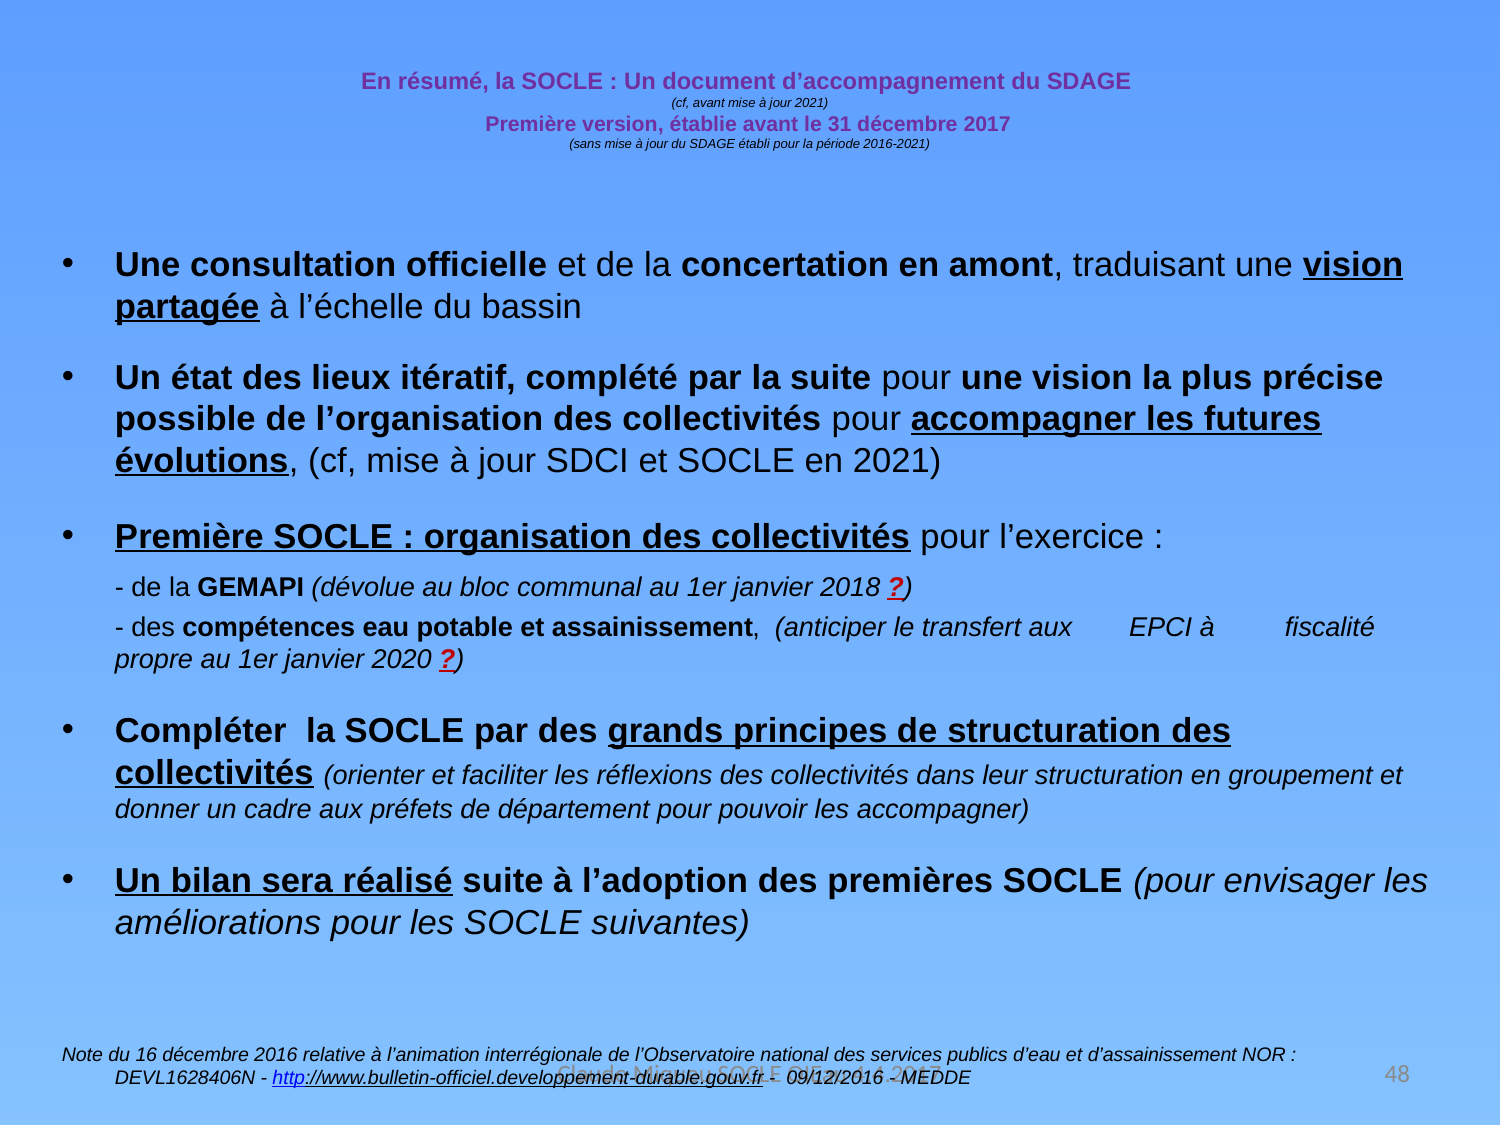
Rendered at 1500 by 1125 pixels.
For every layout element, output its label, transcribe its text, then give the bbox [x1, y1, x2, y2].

list Une consultation officielle et de la concertation en amont, traduisant une vision partagée à l’échelle du bassin Un état des lieux itératif, complété par la suite pour une vision la plus précise possible de l’organisation des collectivités pour accompagner les futures évolutions, (cf, mise à jour SDCI et SOCLE en 2021) Première SOCLE : organisation des collectivités pour l’exercice : - de la GEMAPI (dévolue au bloc communal au 1er janvier 2018 ?) - des compétences eau potable et assainissement, (anticiper le transfert aux EPCI à fiscalité propre au 1er janvier 2020 ?) Compléter la SOCLE par des grands principes de structuration des collectivités (orienter et faciliter les réflexions des collectivités dans leur structuration en groupement et donner un cadre aux préfets de département pour pouvoir les accompagner) Un bilan sera réalisé suite à l’adoption des premières SOCLE (pour envisager les améliorations pour les SOCLE suivantes) Note du 16 décembre 2016 relative à l’animation interrégionale de l’Observatoire national des services publics d’eau et d’assainissement NOR : DEVL1628406N - http://www.bulletin-officiel.developpement-durable.gouv.fr - 09/12/2016 - MEDDE [46, 234, 1454, 1102]
title En résumé, la SOCLE : Un document d’accompagnement du SDAGE (cf, avant mise à jour 2021) Première version, établie avant le 31 décembre 2017 (sans mise à jour du SDAGE établi pour la période 2016-2021) [75, 0, 1425, 223]
slide_number 48 [1074, 1042, 1425, 1103]
footer Claude Miqueu SOCLE OIEau 4.4.2017 [512, 1042, 988, 1103]
